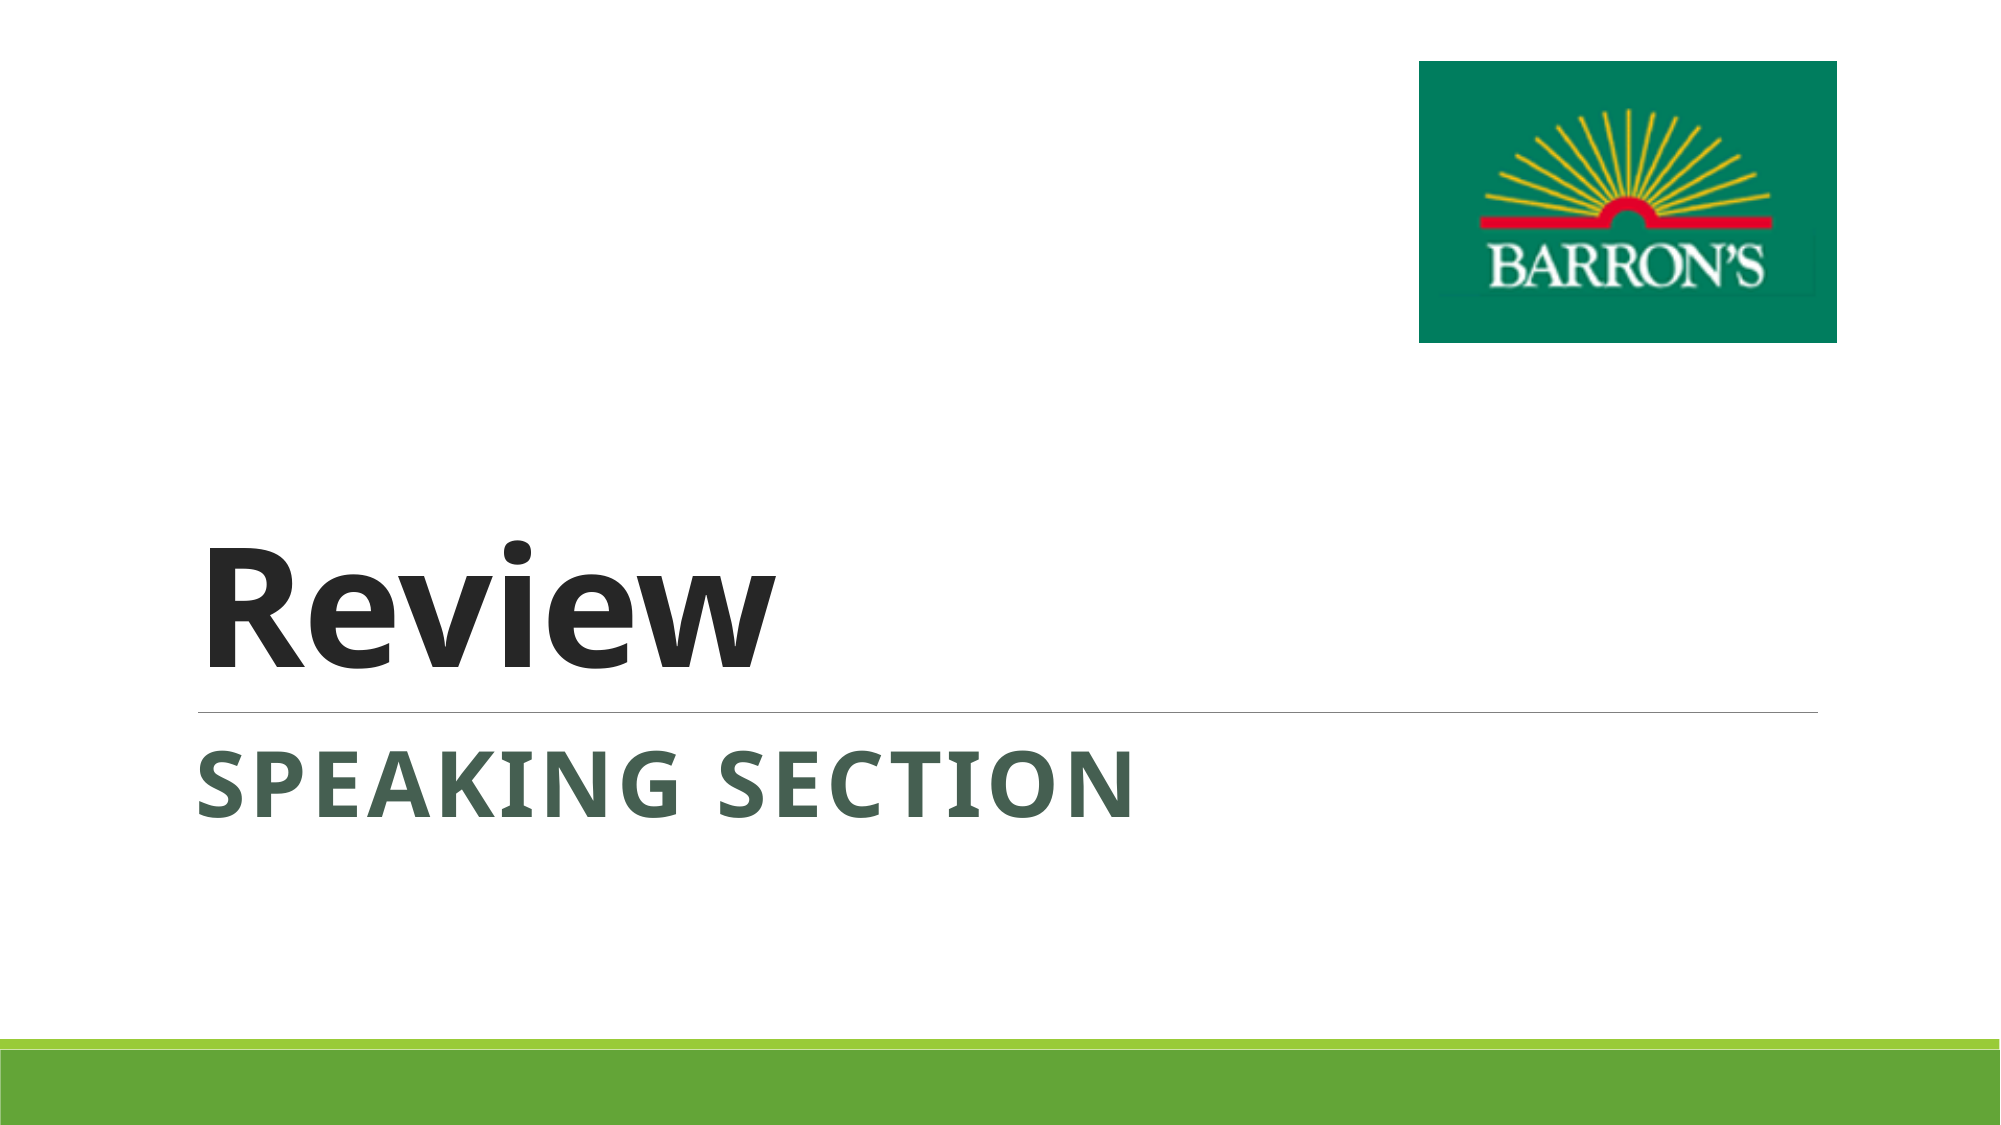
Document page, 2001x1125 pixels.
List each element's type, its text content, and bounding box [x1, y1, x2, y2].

title Review [180, 124, 1830, 710]
subtitle Speaking Section [180, 730, 1831, 919]
picture [1419, 60, 1838, 344]
